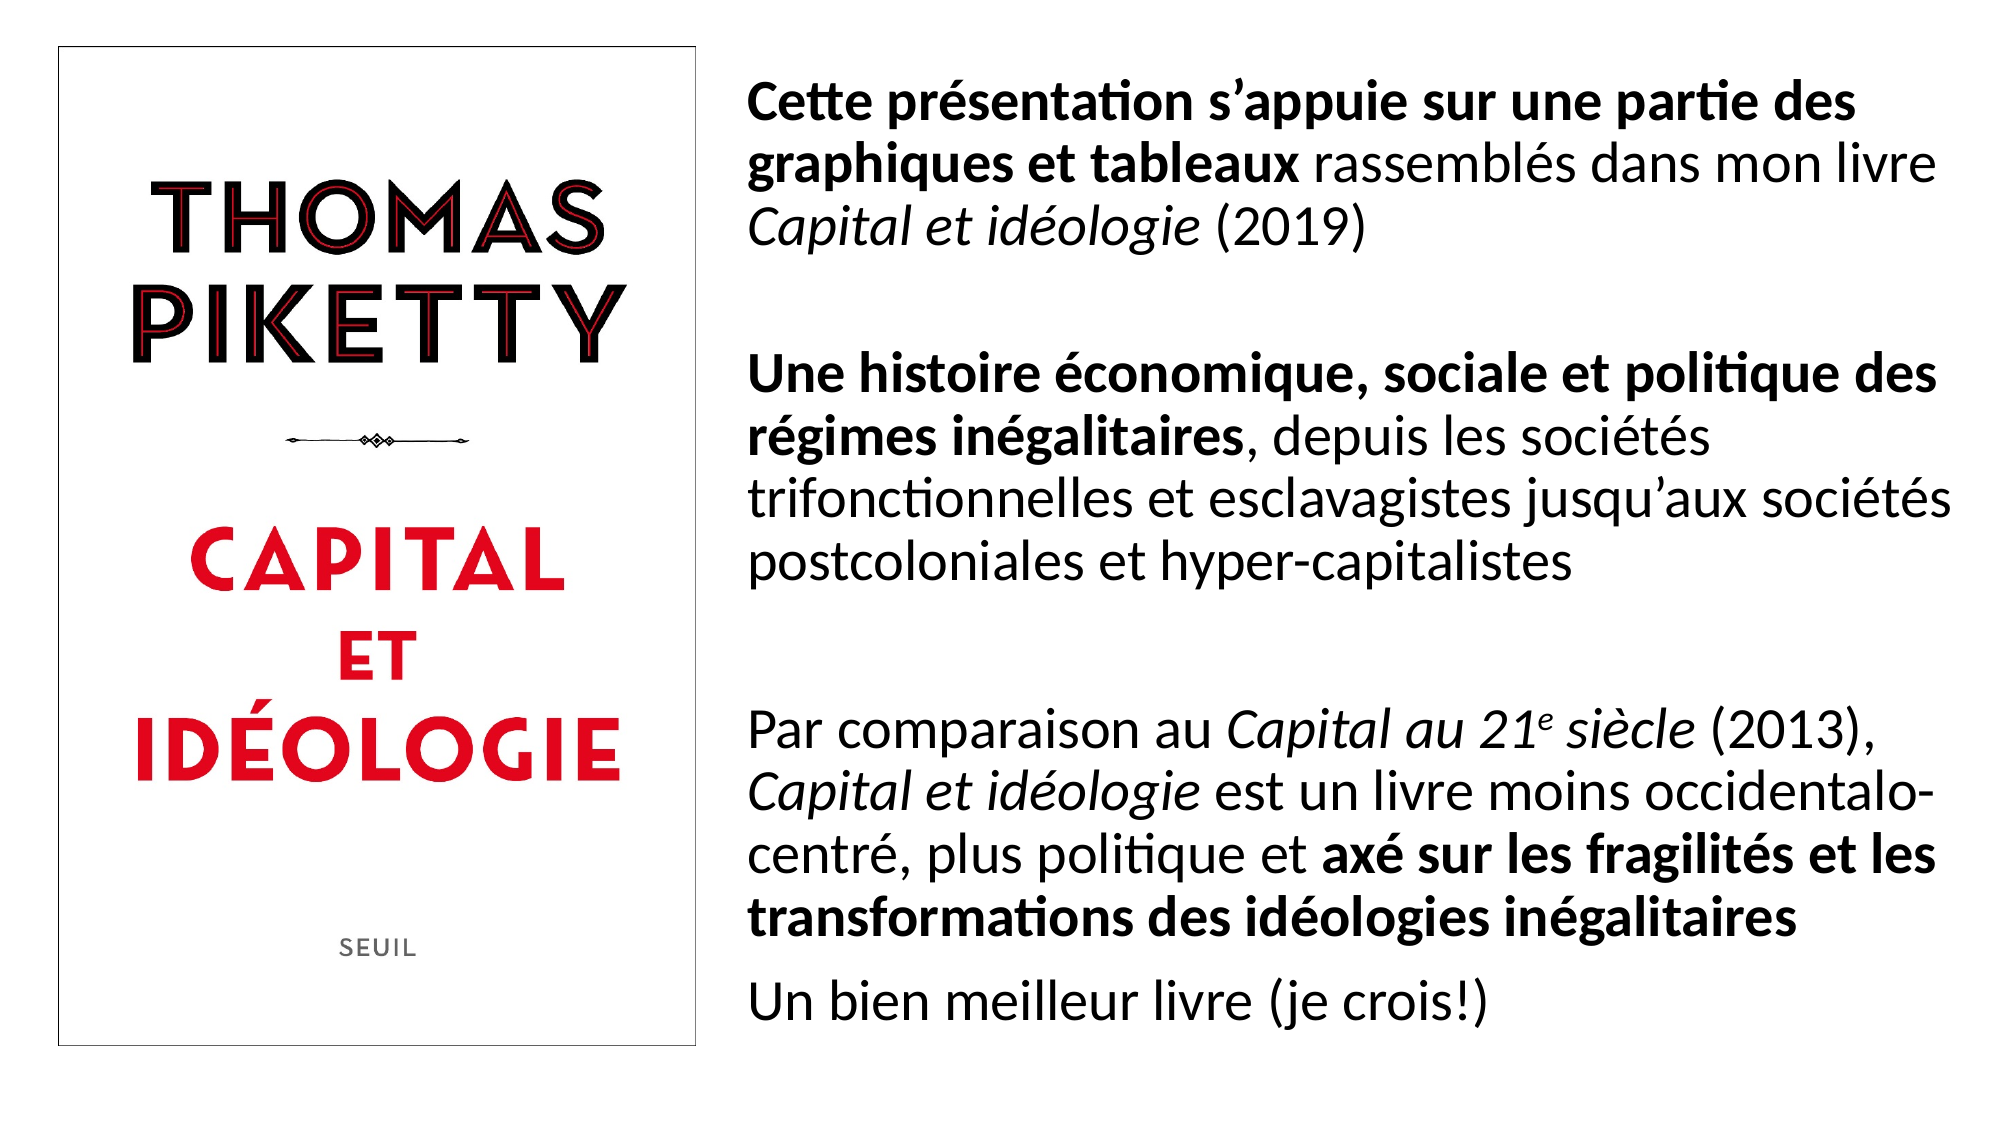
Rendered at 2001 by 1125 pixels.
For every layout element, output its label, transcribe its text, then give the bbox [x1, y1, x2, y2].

text_box Cette présentation s’appuie sur une partie des graphiques et tableaux rassemblés dans mon livre Capital et idéologie (2019) Une histoire économique, sociale et politique des régimes inégalitaires, depuis les sociétés trifonctionnelles et esclavagistes jusqu’aux sociétés postcoloniales et hyper-capitalistes Par comparaison au Capital au 21e siècle (2013), Capital et idéologie est un livre moins occidentalo-centré, plus politique et axé sur les fragilités et les transformations des idéologies inégalitaires Un bien meilleur livre (je crois!) [731, 62, 1973, 1046]
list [58, 46, 696, 1046]
